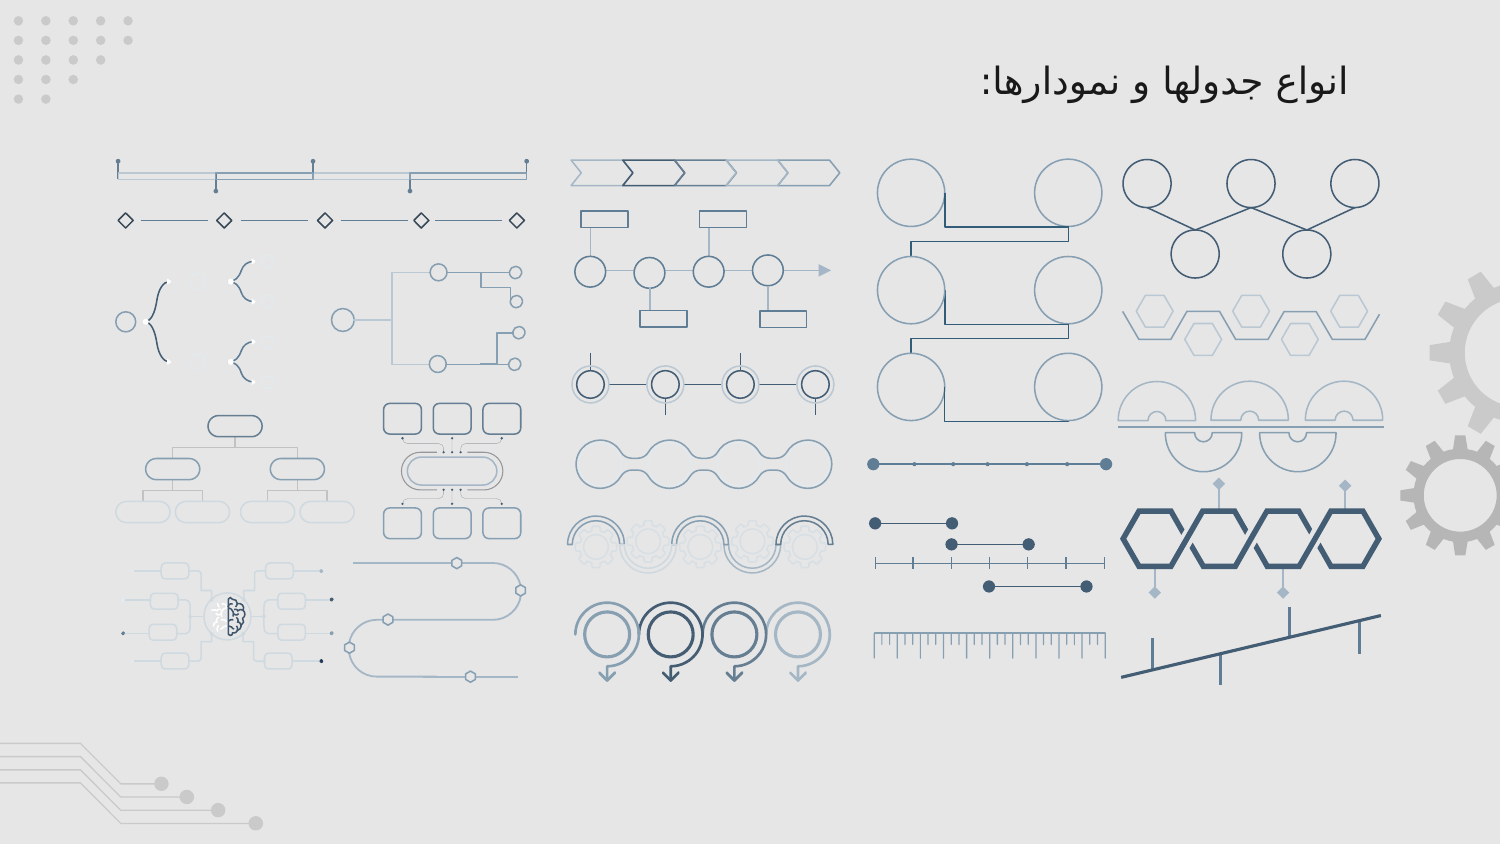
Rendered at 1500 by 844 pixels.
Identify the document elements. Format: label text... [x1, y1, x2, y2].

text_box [1120, 606, 1382, 685]
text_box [383, 403, 522, 539]
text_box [1117, 380, 1385, 473]
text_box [117, 212, 525, 229]
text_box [115, 415, 355, 523]
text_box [120, 562, 334, 670]
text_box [874, 523, 1105, 587]
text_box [1122, 159, 1380, 279]
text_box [872, 461, 1107, 467]
text_box انواع جدولها و نمودارها: [99, 41, 1365, 121]
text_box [1122, 295, 1380, 356]
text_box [573, 601, 832, 683]
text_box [344, 557, 526, 683]
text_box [567, 515, 834, 574]
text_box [877, 158, 1103, 421]
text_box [115, 255, 274, 389]
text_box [975, 596, 1004, 762]
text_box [570, 159, 840, 186]
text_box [574, 210, 832, 328]
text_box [573, 439, 833, 489]
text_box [1119, 483, 1383, 593]
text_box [115, 158, 530, 194]
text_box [571, 352, 835, 415]
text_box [331, 263, 526, 373]
